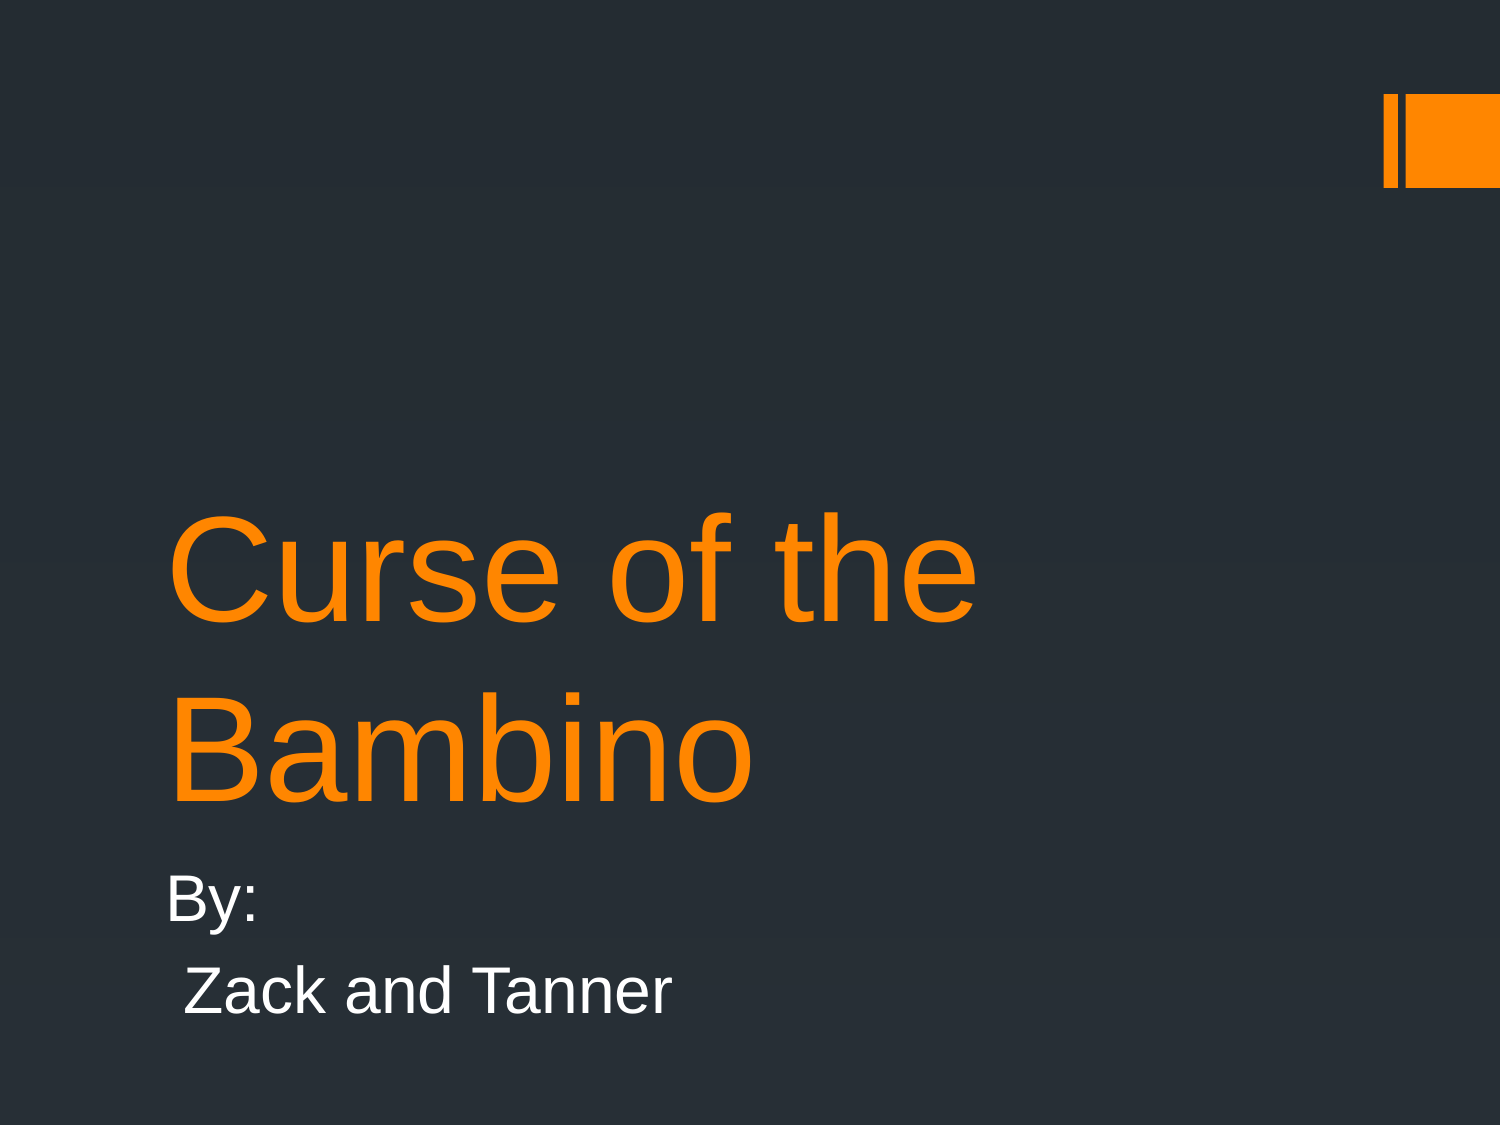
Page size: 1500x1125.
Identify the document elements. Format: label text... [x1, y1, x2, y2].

subtitle By: Zack and Tanner [150, 847, 1350, 1036]
title Curse of the Bambino [150, 412, 1350, 839]
